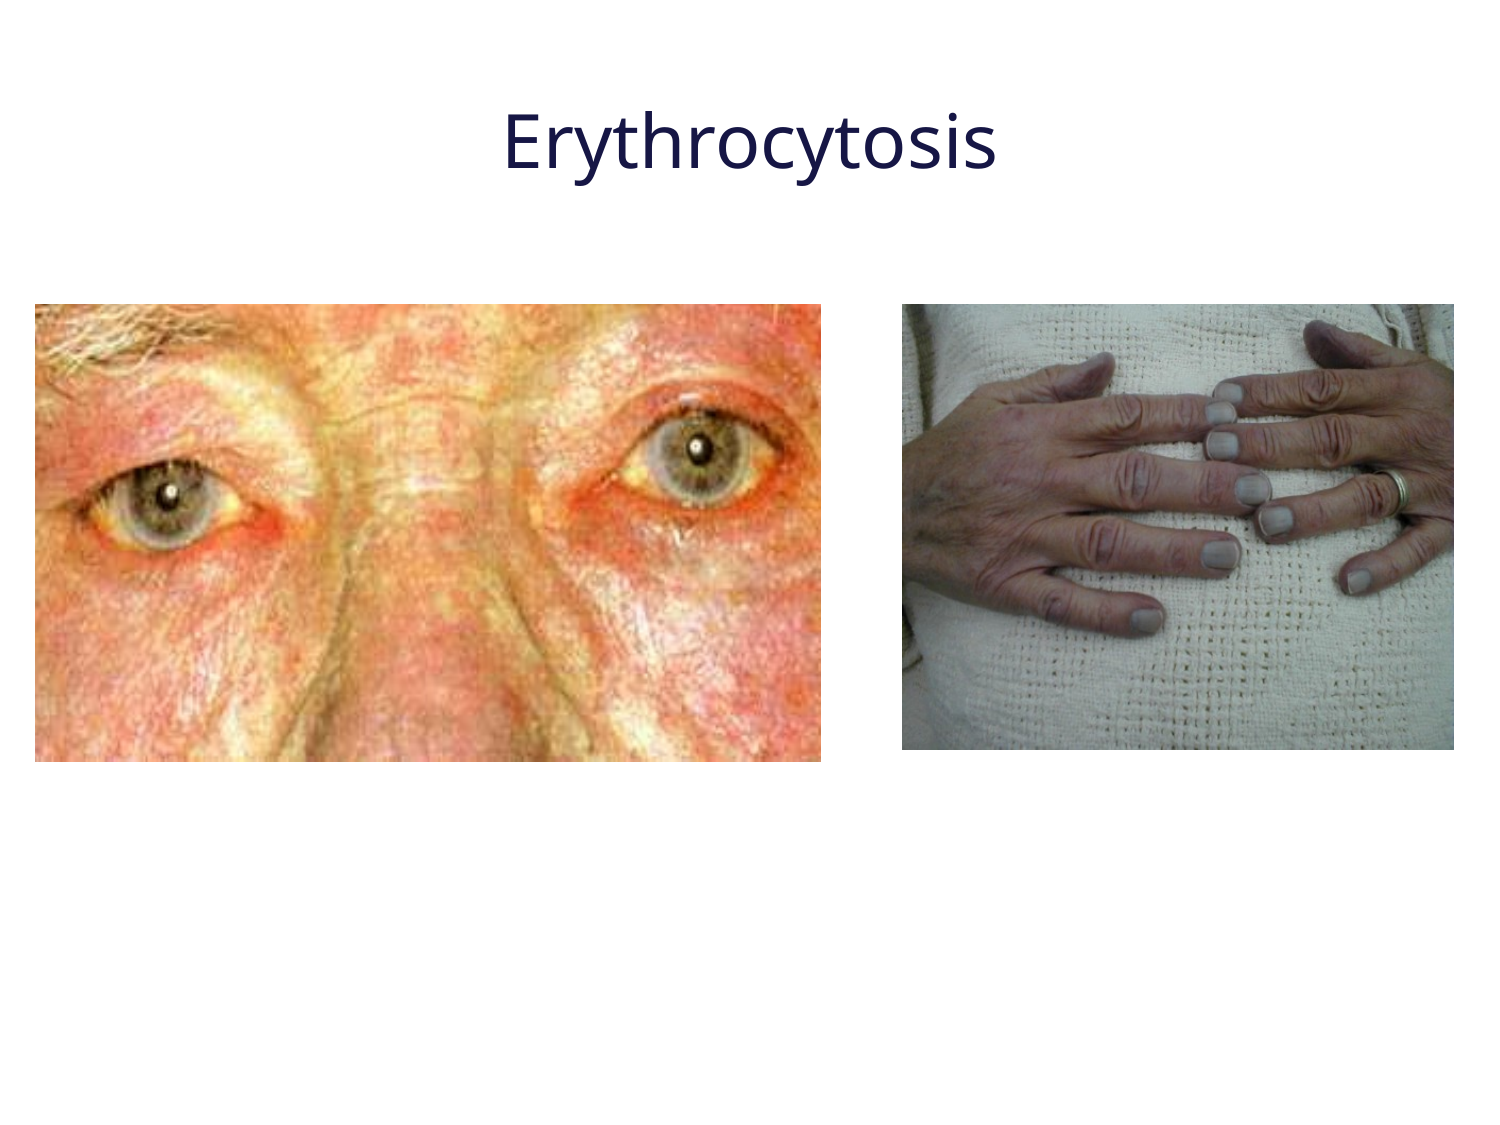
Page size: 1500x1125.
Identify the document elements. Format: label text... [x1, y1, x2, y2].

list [34, 304, 821, 762]
picture [902, 304, 1454, 751]
title Erythrocytosis [74, 44, 1426, 233]
